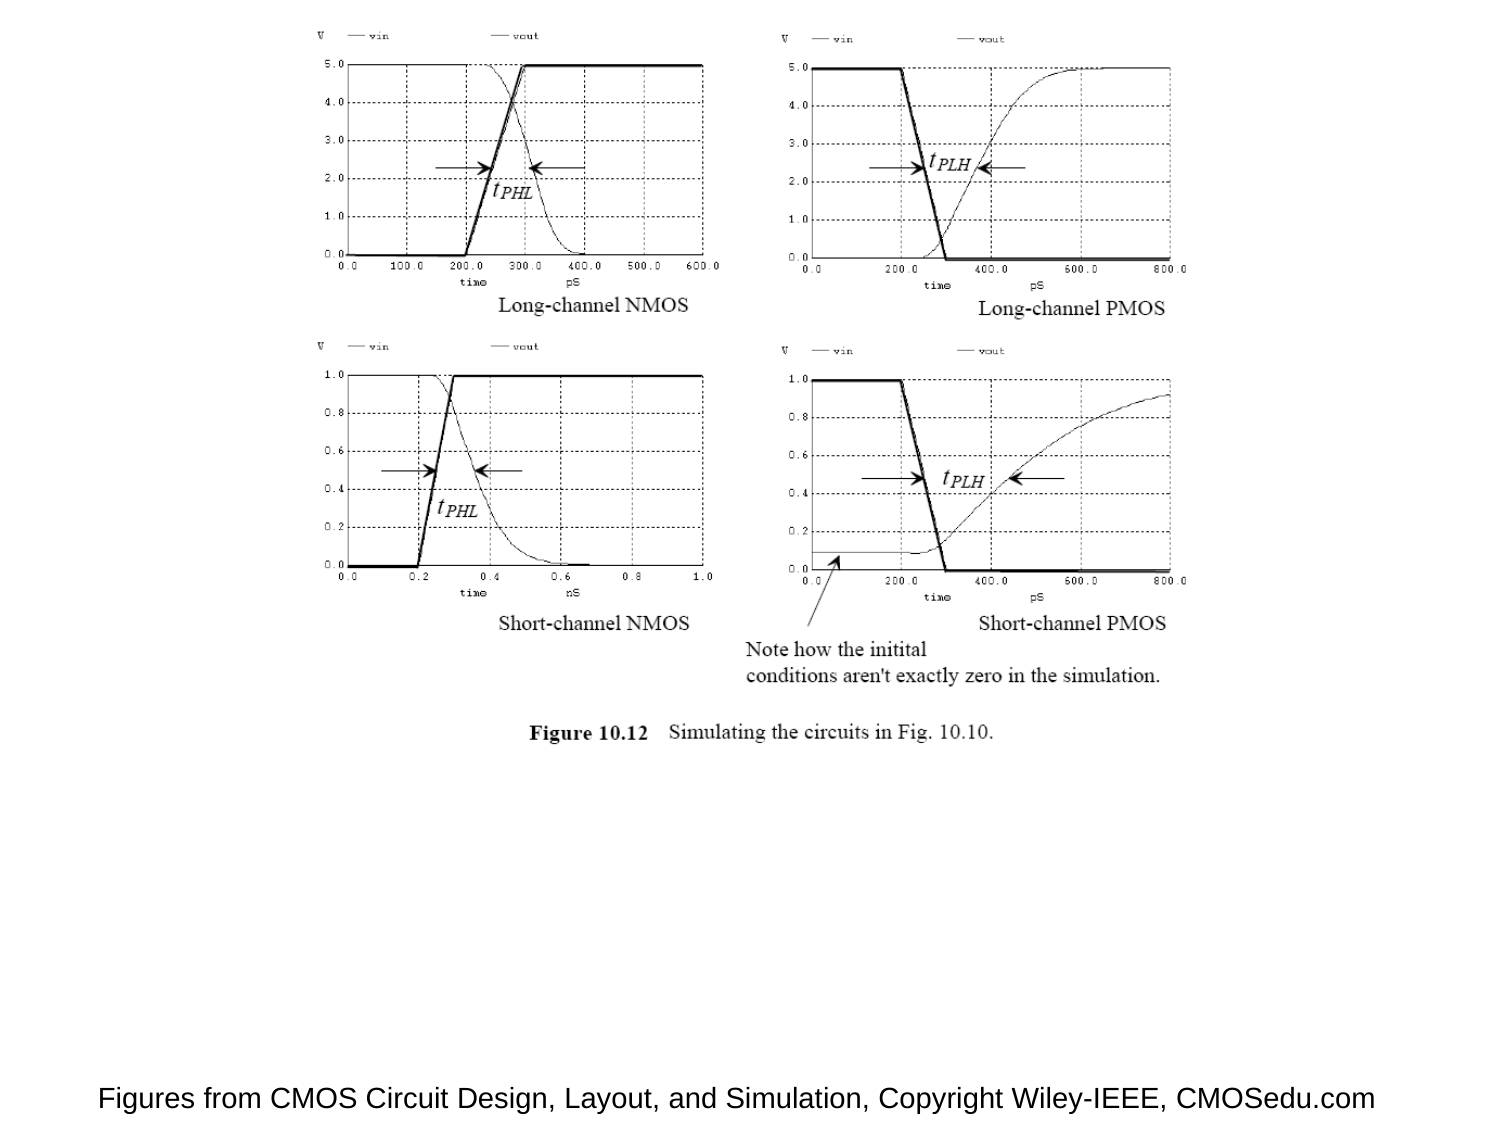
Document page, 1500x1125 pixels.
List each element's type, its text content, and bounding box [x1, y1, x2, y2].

picture [299, 24, 1201, 756]
footer Figures from CMOS Circuit Design, Layout, and Simulation, Copyright Wiley-IEEE, CMOSedu.com [24, 1072, 1451, 1125]
